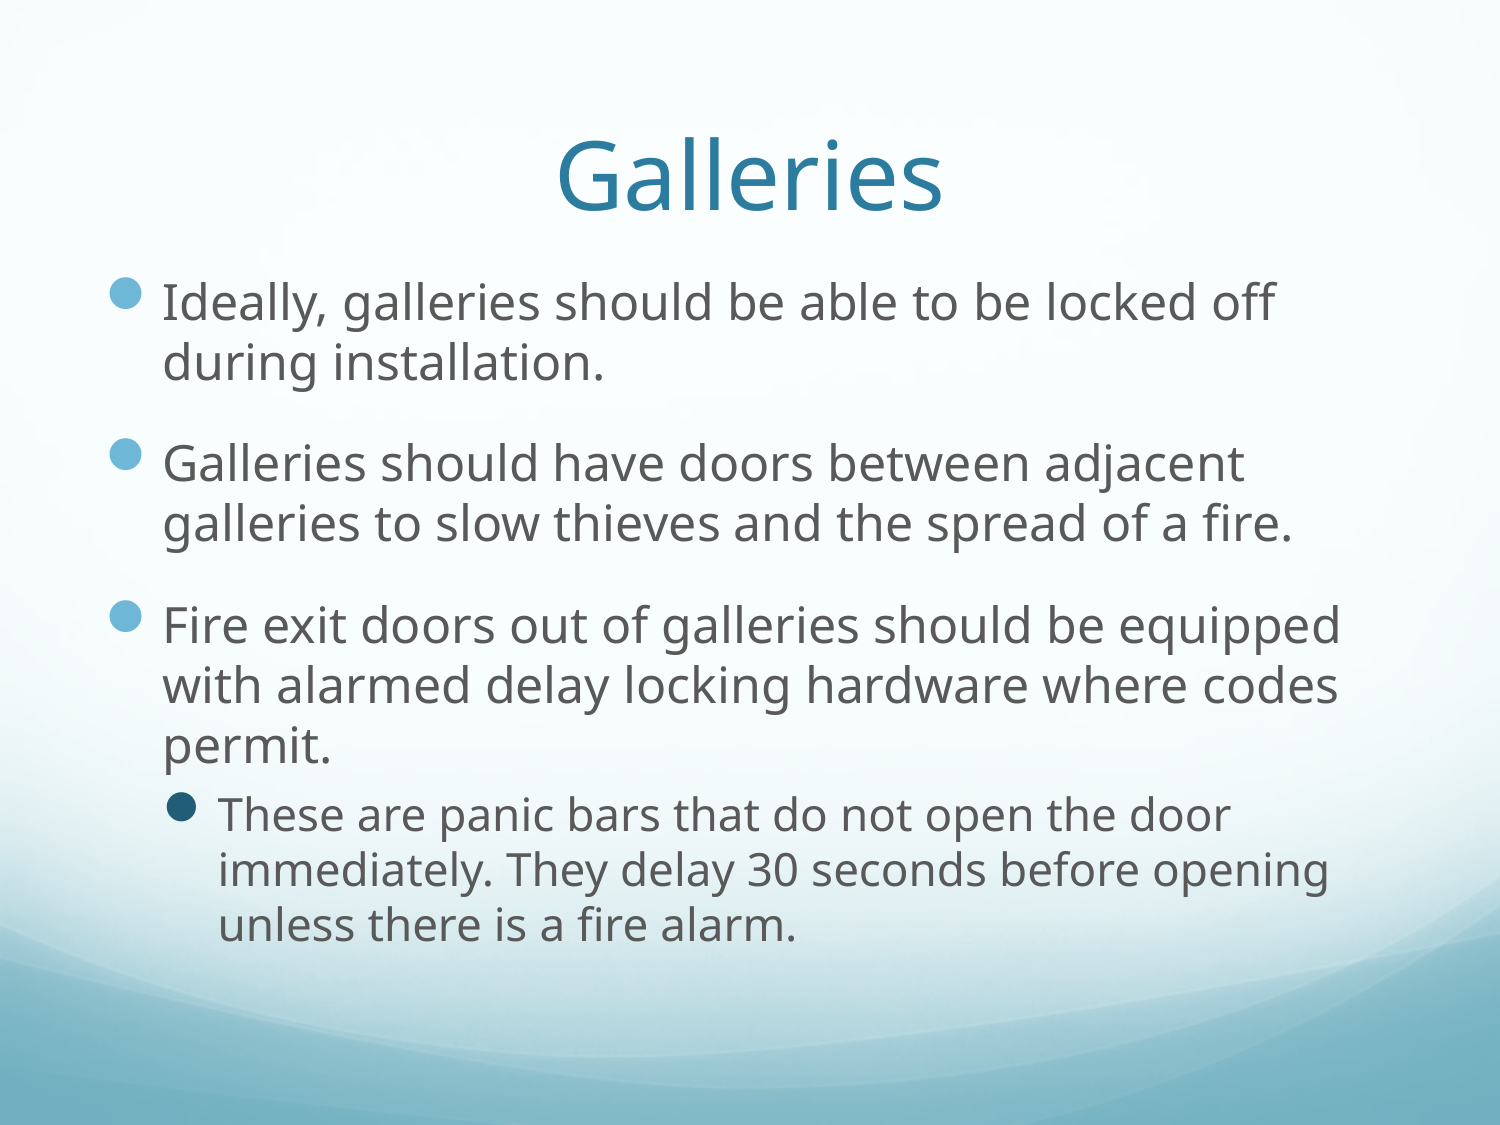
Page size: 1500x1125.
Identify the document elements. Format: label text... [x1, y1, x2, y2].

title Galleries [90, 17, 1410, 237]
list Ideally, galleries should be able to be locked off during installation. Galleries should have doors between adjacent galleries to slow thieves and the spread of a fire. Fire exit doors out of galleries should be equipped with alarmed delay locking hardware where codes permit. These are panic bars that do not open the door immediately. They delay 30 seconds before opening unless there is a fire alarm. [90, 262, 1410, 975]
